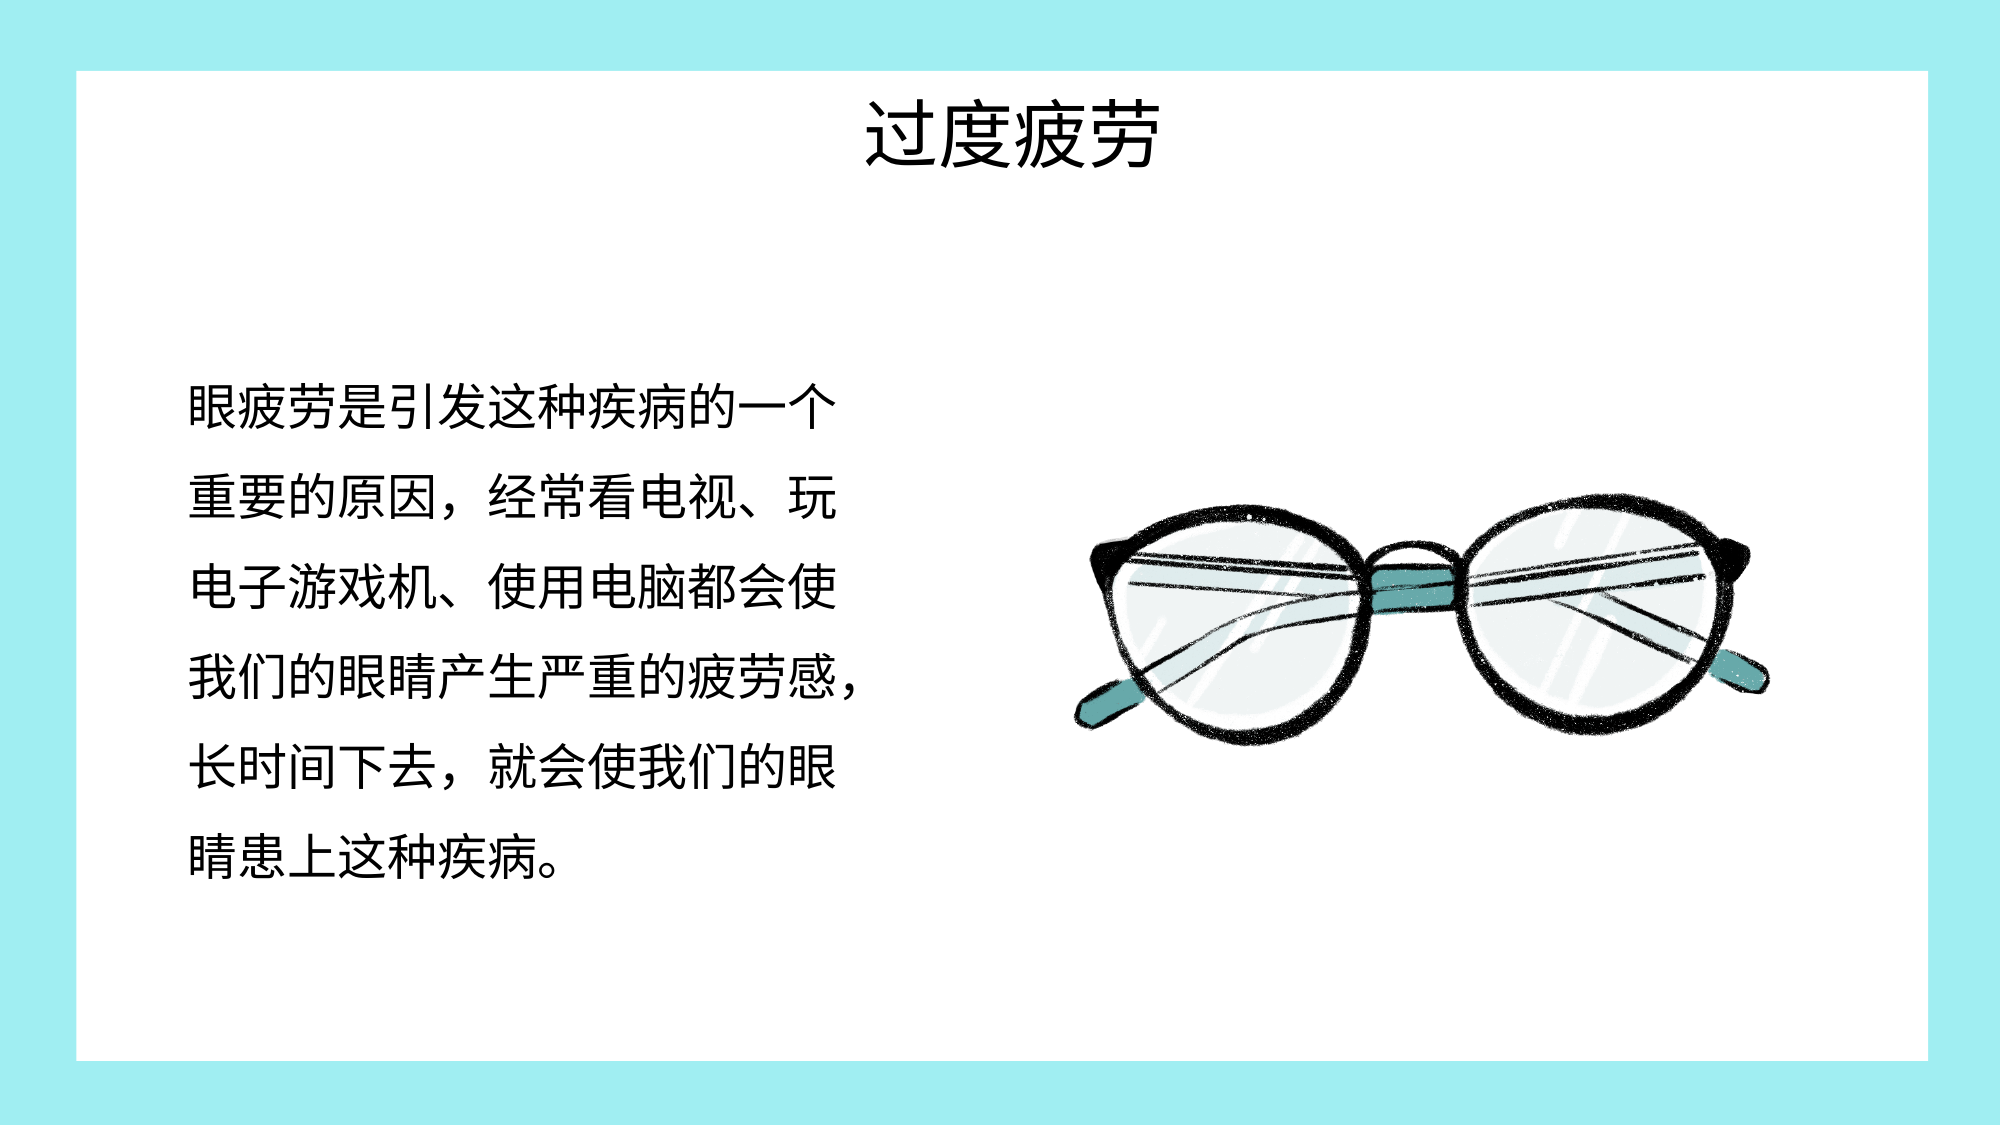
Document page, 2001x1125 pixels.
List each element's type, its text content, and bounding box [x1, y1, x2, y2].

text_box 眼疲劳是引发这种疾病的一个重要的原因，经常看电视、玩电子游戏机、使用电脑都会使我们的眼睛产生严重的疲劳感，长时间下去，就会使我们的眼睛患上这种疾病。 [173, 338, 902, 893]
picture [1058, 479, 1798, 763]
text_box 过度疲劳 [848, 90, 1213, 186]
